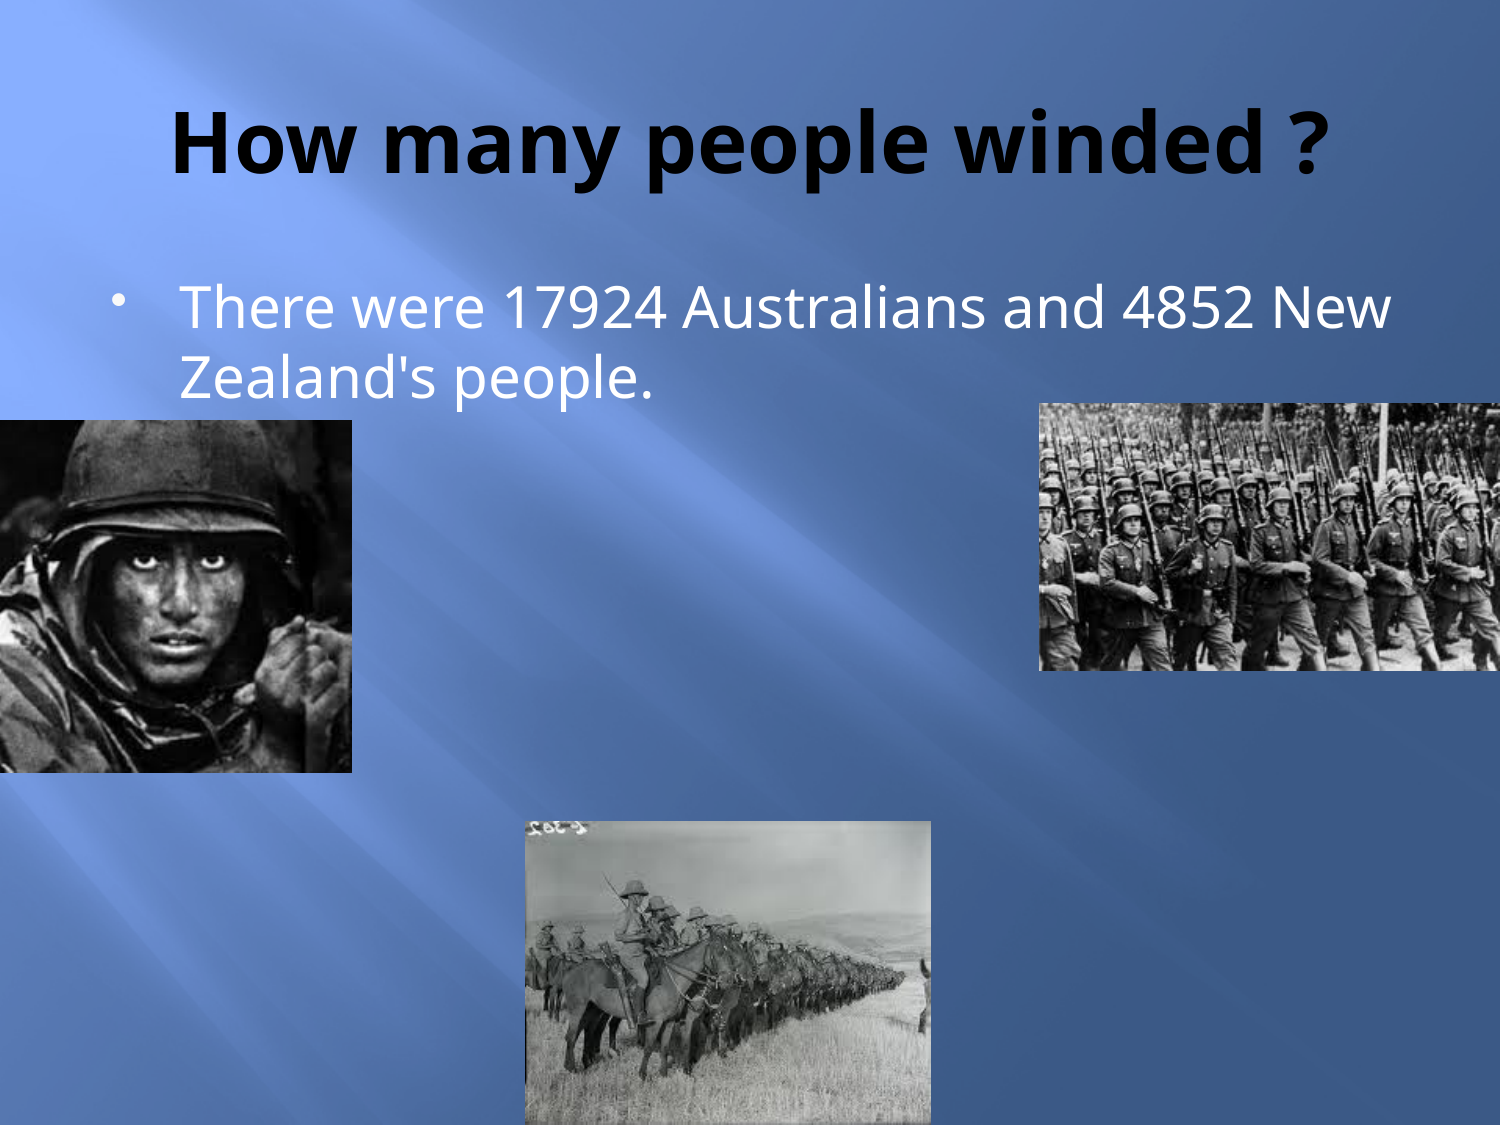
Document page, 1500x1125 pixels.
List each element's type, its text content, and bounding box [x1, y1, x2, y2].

picture [0, 420, 352, 773]
list There were 17924 Australians and 4852 New Zealand's people. [75, 262, 1425, 1035]
title How many people winded ? [75, 45, 1425, 233]
picture [525, 821, 931, 1125]
picture [1038, 403, 1500, 671]
